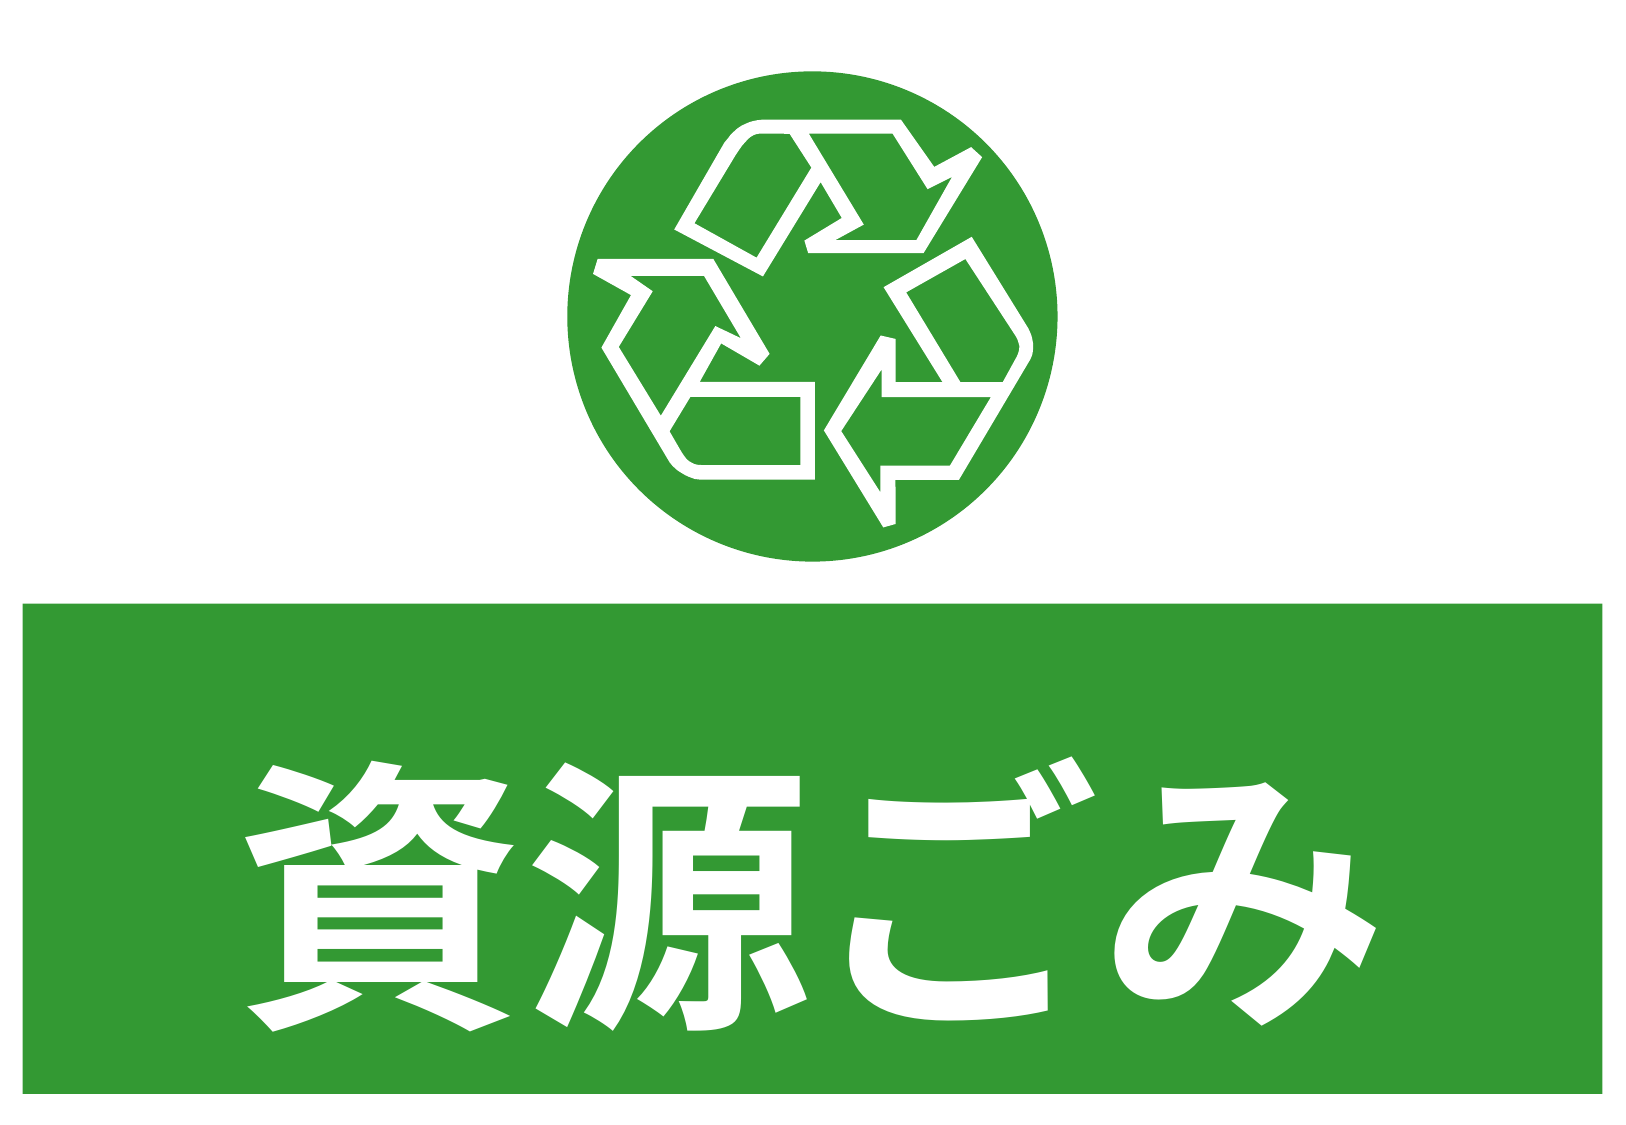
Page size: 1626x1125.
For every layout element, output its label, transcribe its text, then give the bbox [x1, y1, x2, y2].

text_box 資源ごみ [48, 710, 1577, 1070]
text_box [20, 602, 1604, 1096]
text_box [567, 71, 1058, 562]
